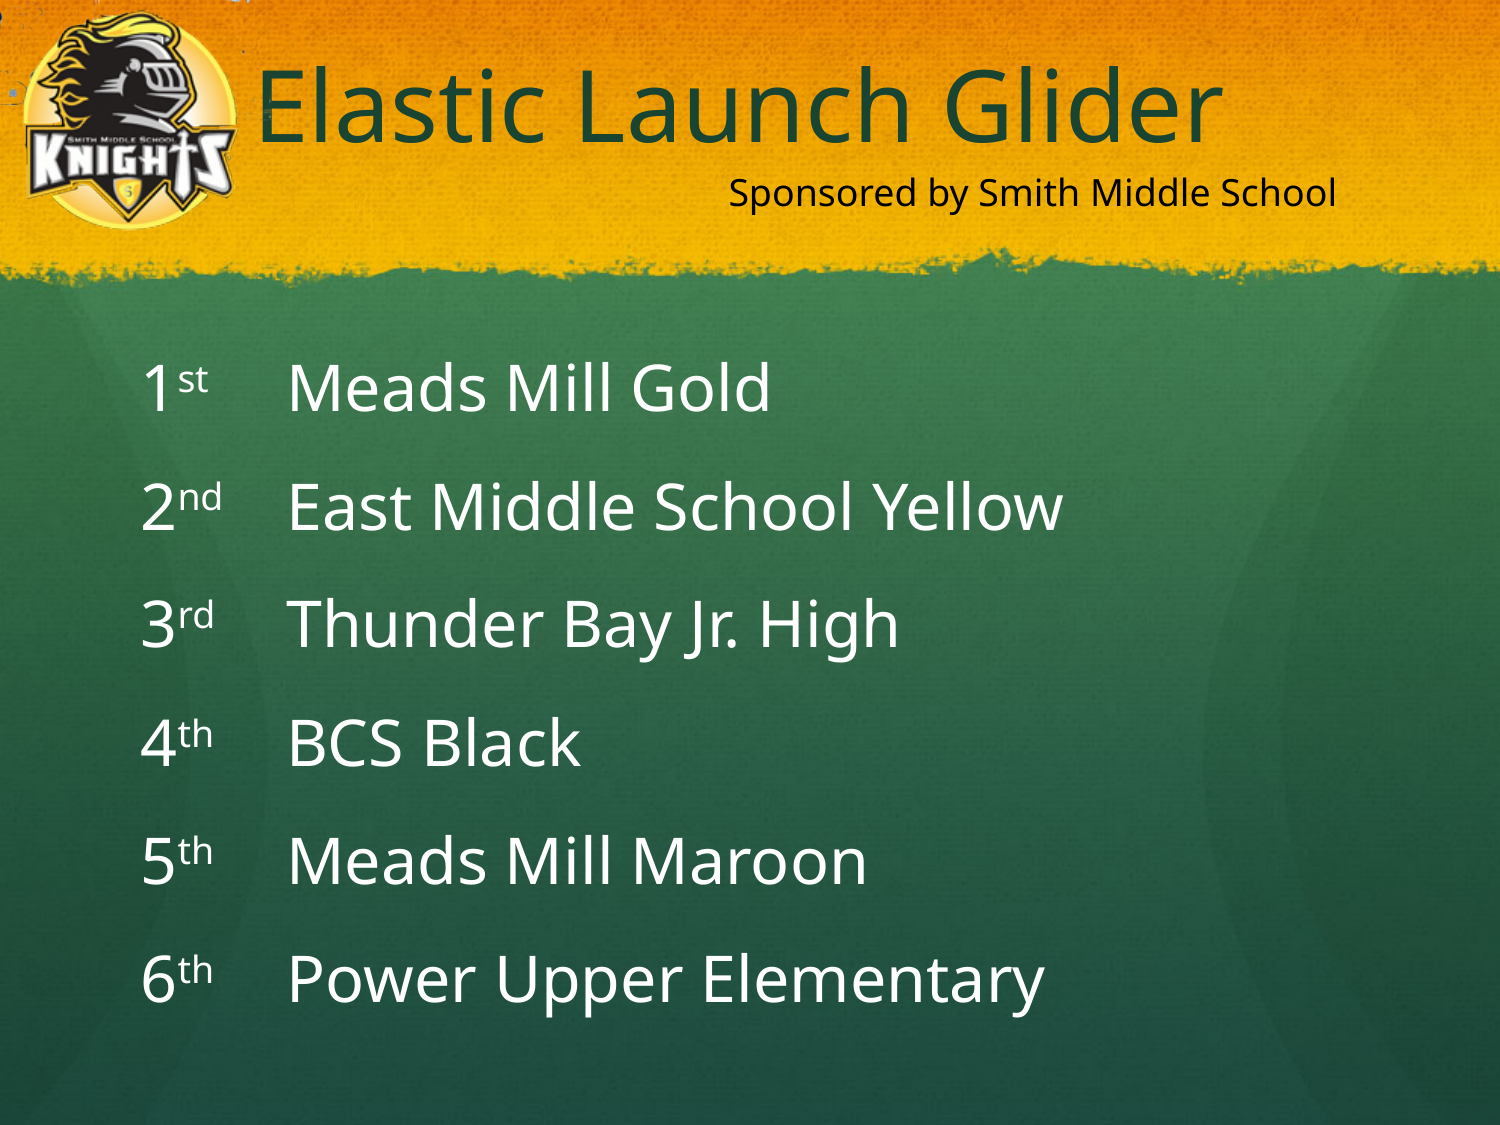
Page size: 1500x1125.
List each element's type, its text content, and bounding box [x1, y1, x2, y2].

title Elastic Launch Glider [294, 13, 1353, 193]
list 1st Meads Mill Gold 2nd East Middle School Yellow 3rd Thunder Bay Jr. High 4th BCS Black 5th Meads Mill Maroon 6th Power Upper Elementary [125, 339, 1375, 1026]
picture [0, 0, 1500, 1125]
text_box Sponsored by Smith Middle School [695, 161, 1353, 222]
